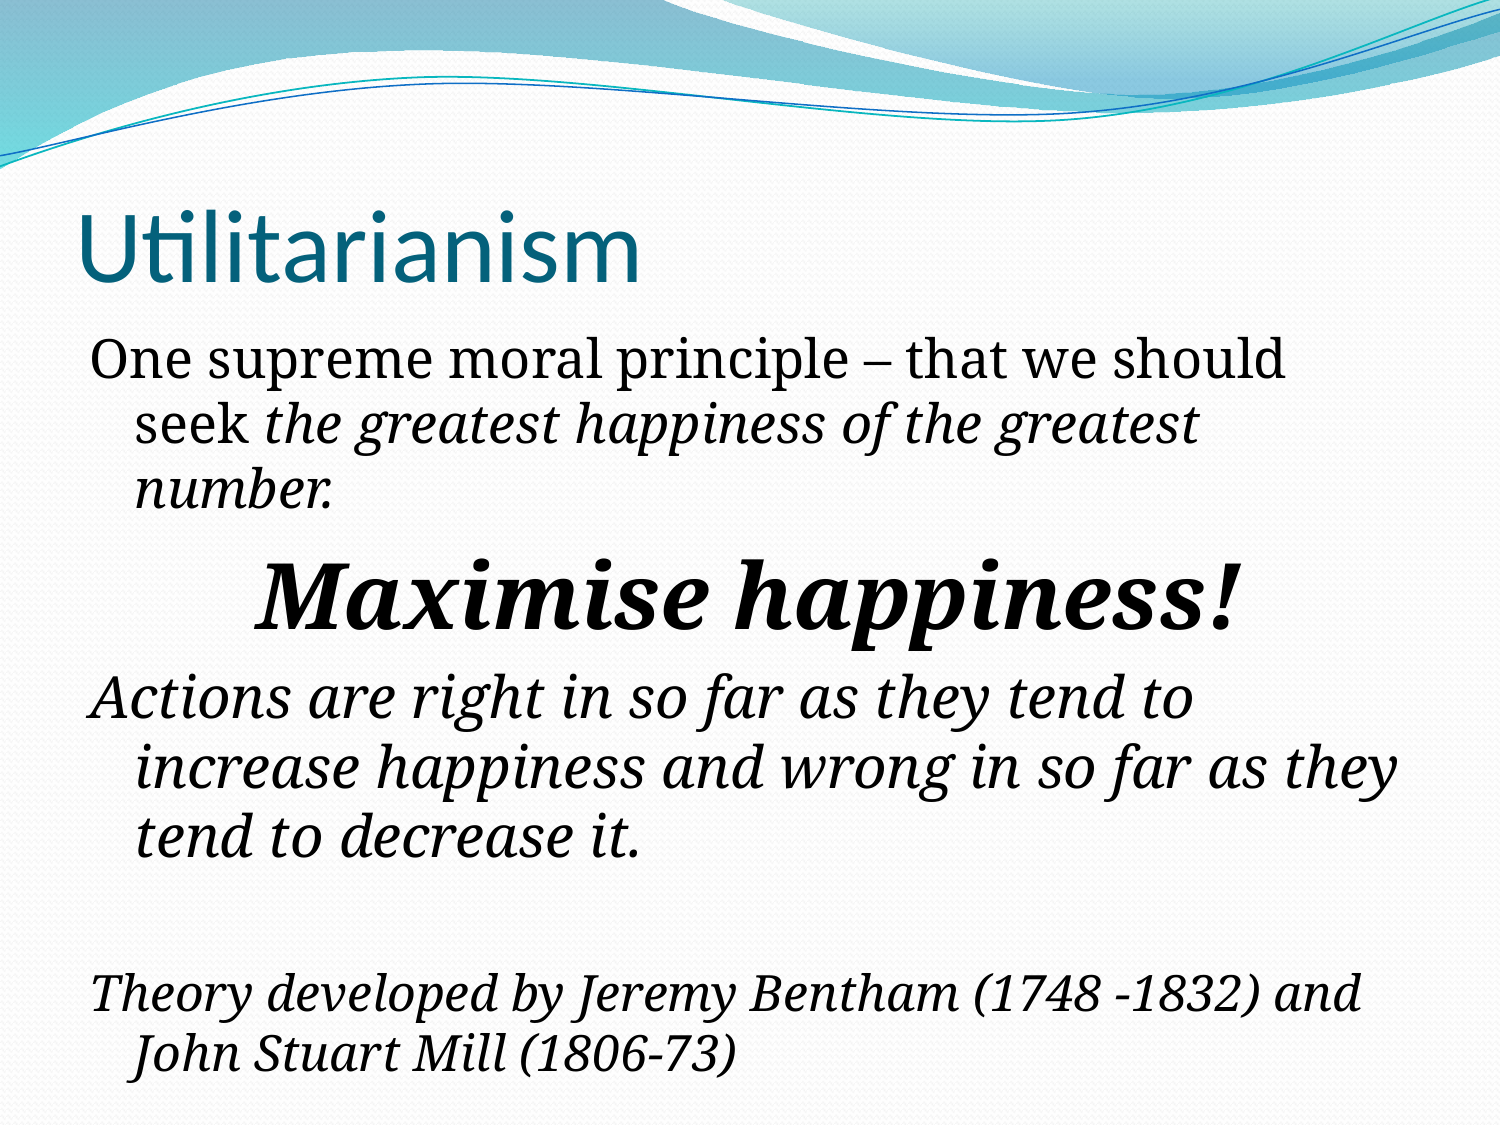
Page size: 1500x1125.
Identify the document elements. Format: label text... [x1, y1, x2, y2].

title Utilitarianism [75, 115, 1425, 303]
list One supreme moral principle – that we should seek the greatest happiness of the greatest number. Maximise happiness! Actions are right in so far as they tend to increase happiness and wrong in so far as they tend to decrease it. Theory developed by Jeremy Bentham (1748 -1832) and John Stuart Mill (1806-73) [75, 317, 1425, 1038]
